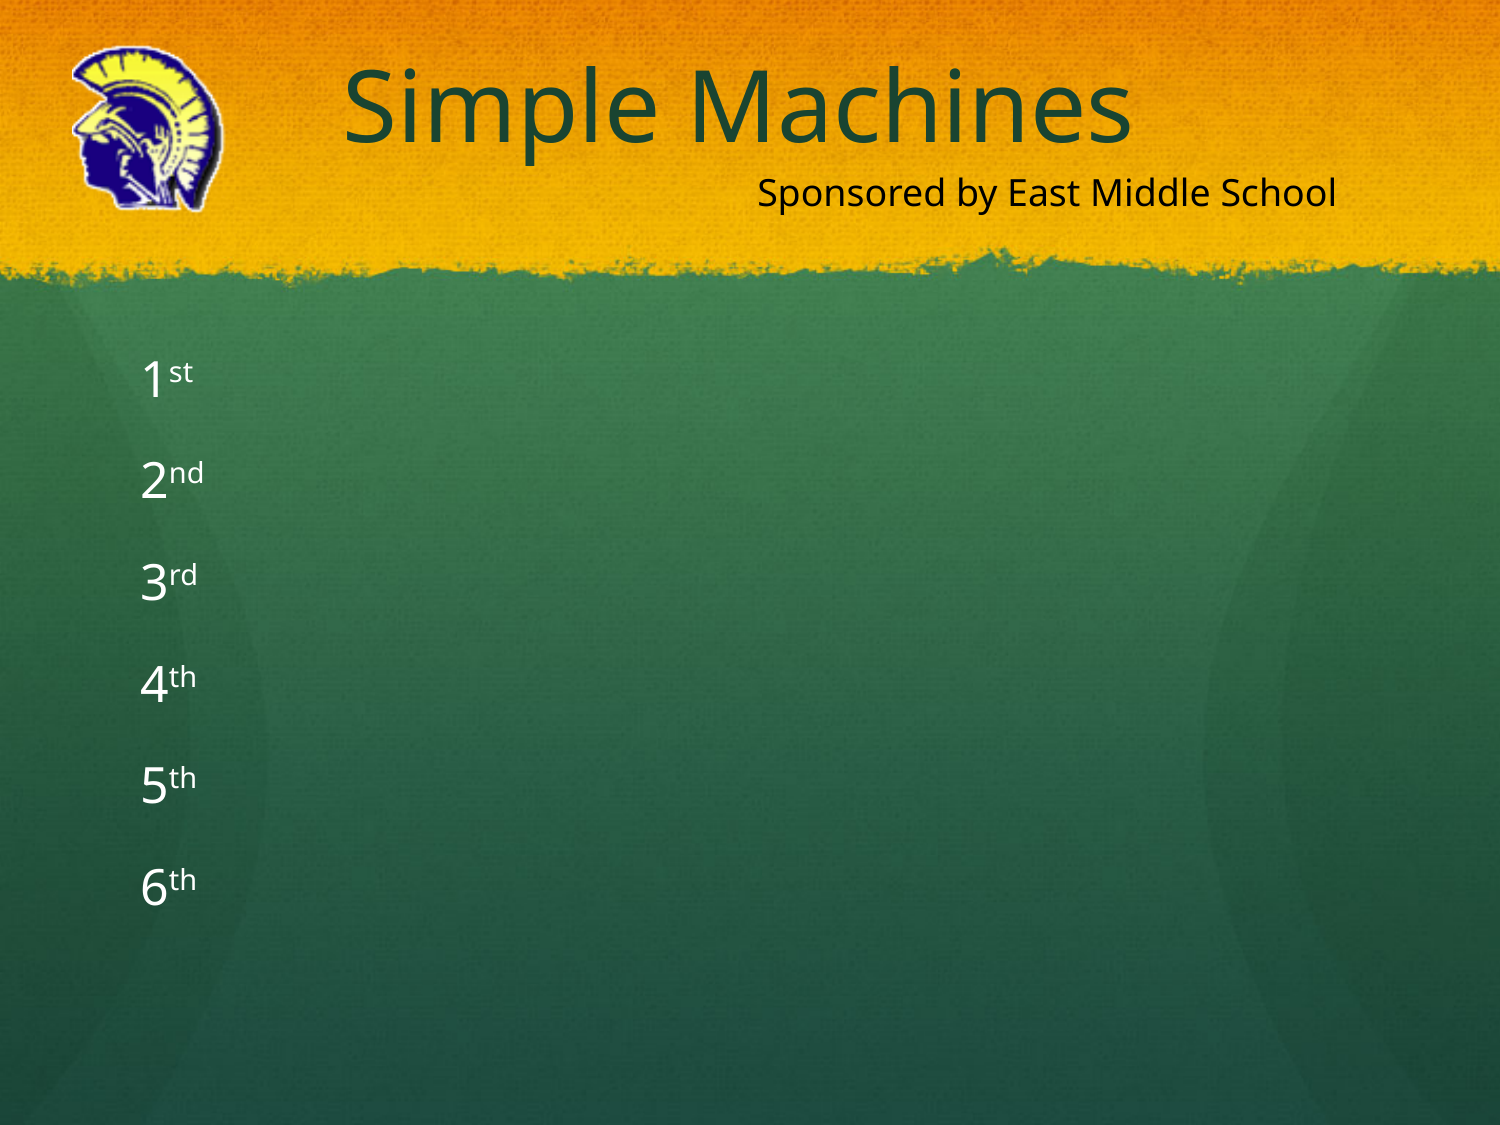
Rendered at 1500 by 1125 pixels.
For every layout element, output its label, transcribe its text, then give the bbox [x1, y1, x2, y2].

text_box Sponsored by East Middle School [695, 161, 1353, 222]
picture [0, 0, 1500, 1125]
title Simple Machines [125, 13, 1353, 193]
list 1st 2nd 3rd 4th 5th 6th [125, 339, 1375, 1026]
